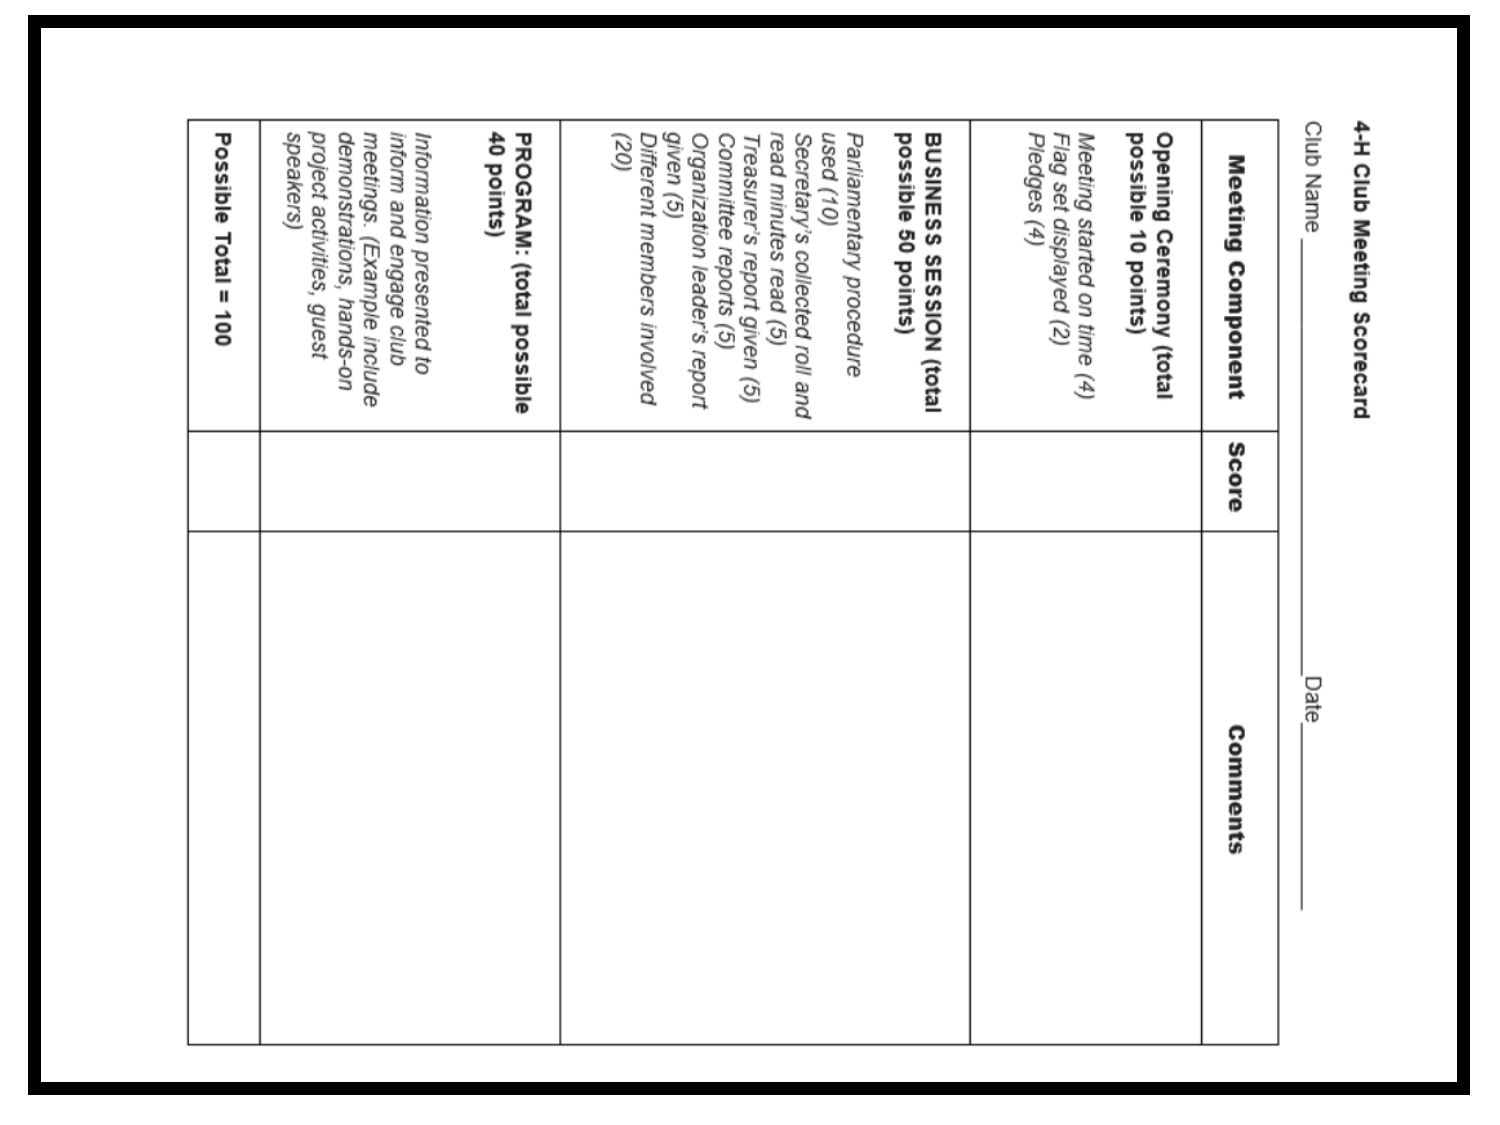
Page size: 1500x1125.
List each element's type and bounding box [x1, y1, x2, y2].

text_box [33, 20, 230, 1090]
text_box [1270, 20, 1465, 1090]
picture [109, 0, 1392, 1125]
